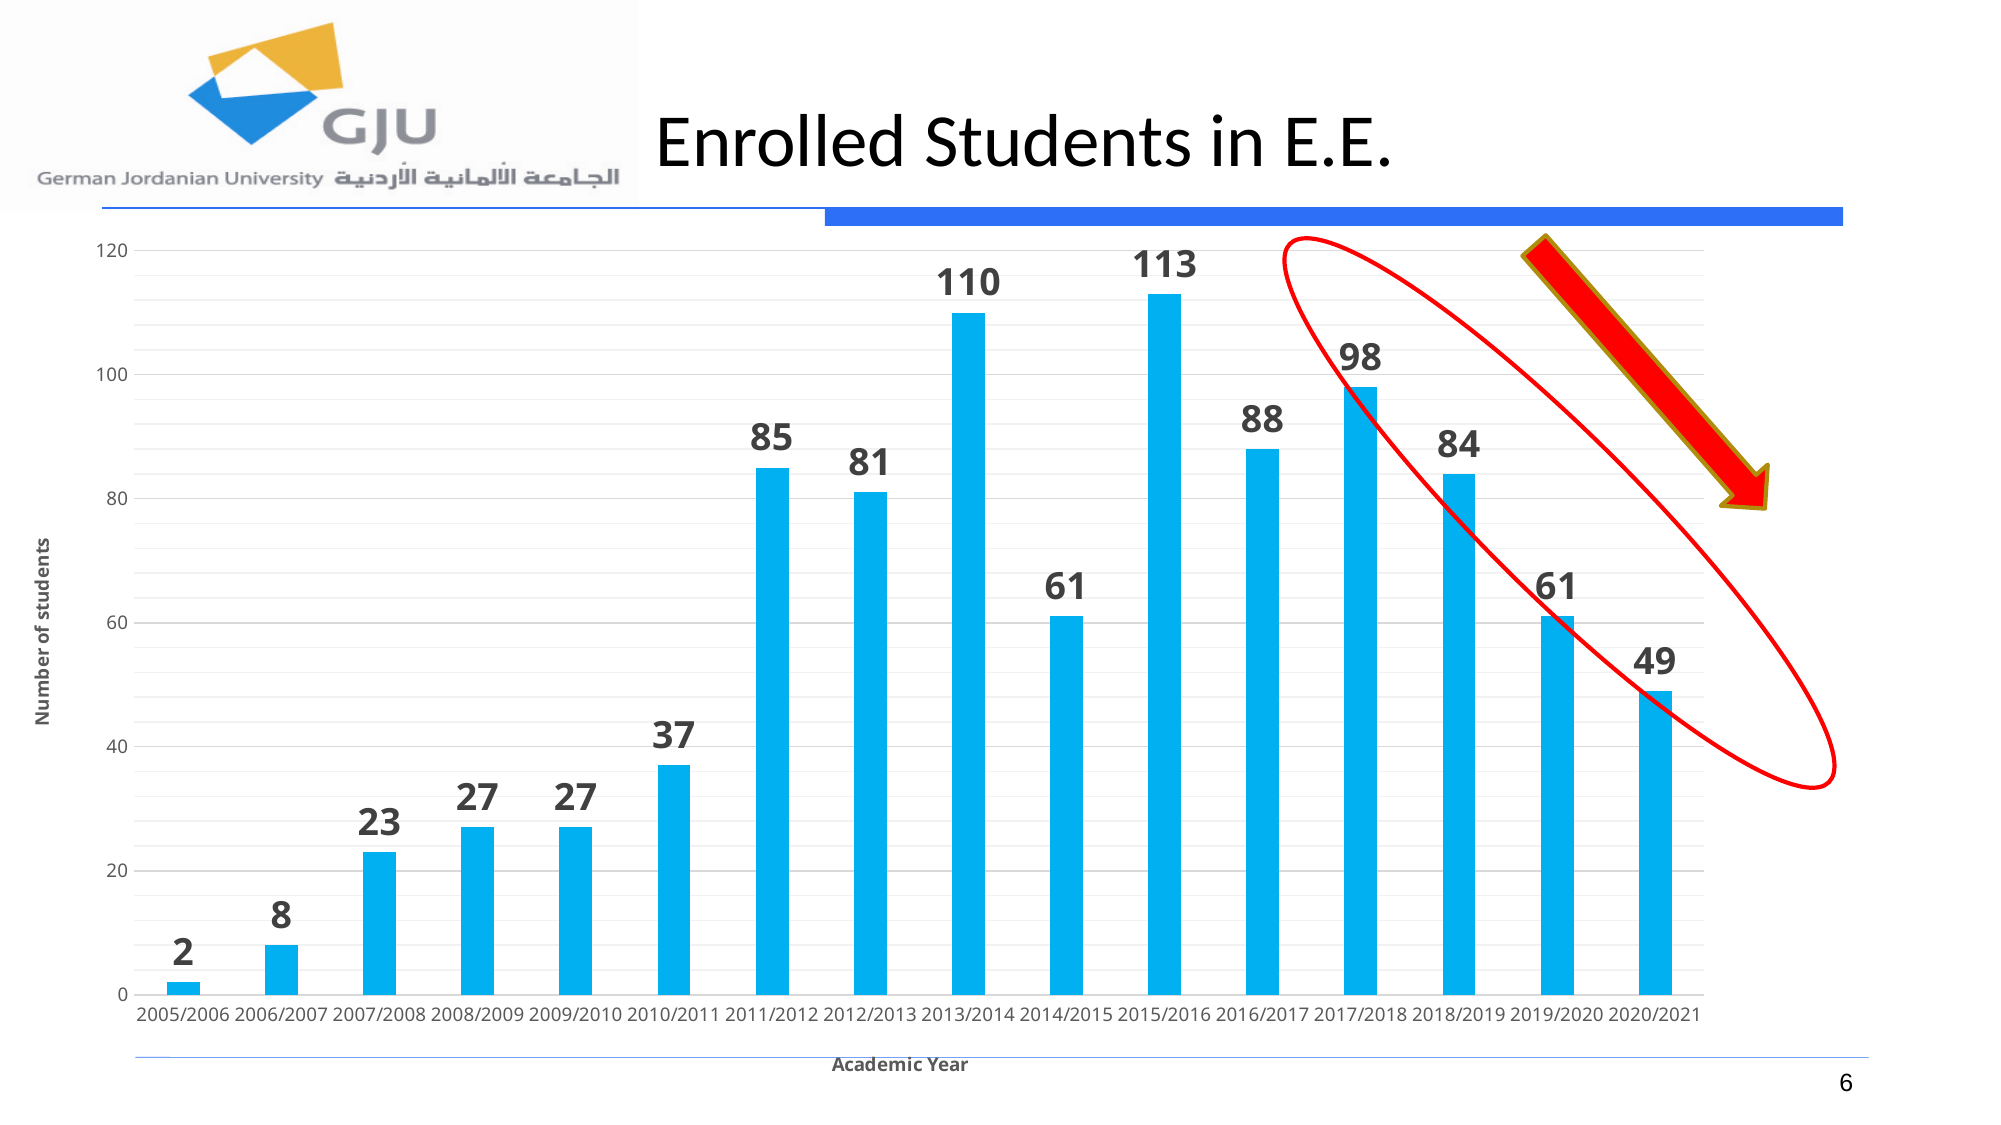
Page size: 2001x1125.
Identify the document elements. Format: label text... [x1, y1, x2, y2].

text_box [1744, 457, 1770, 511]
picture [0, 0, 639, 211]
text_box [1744, 599, 1837, 790]
chart [0, 219, 1740, 1109]
title Enrolled Students in E.E. [640, 35, 1875, 189]
slide_number 6 [1744, 1058, 1869, 1105]
